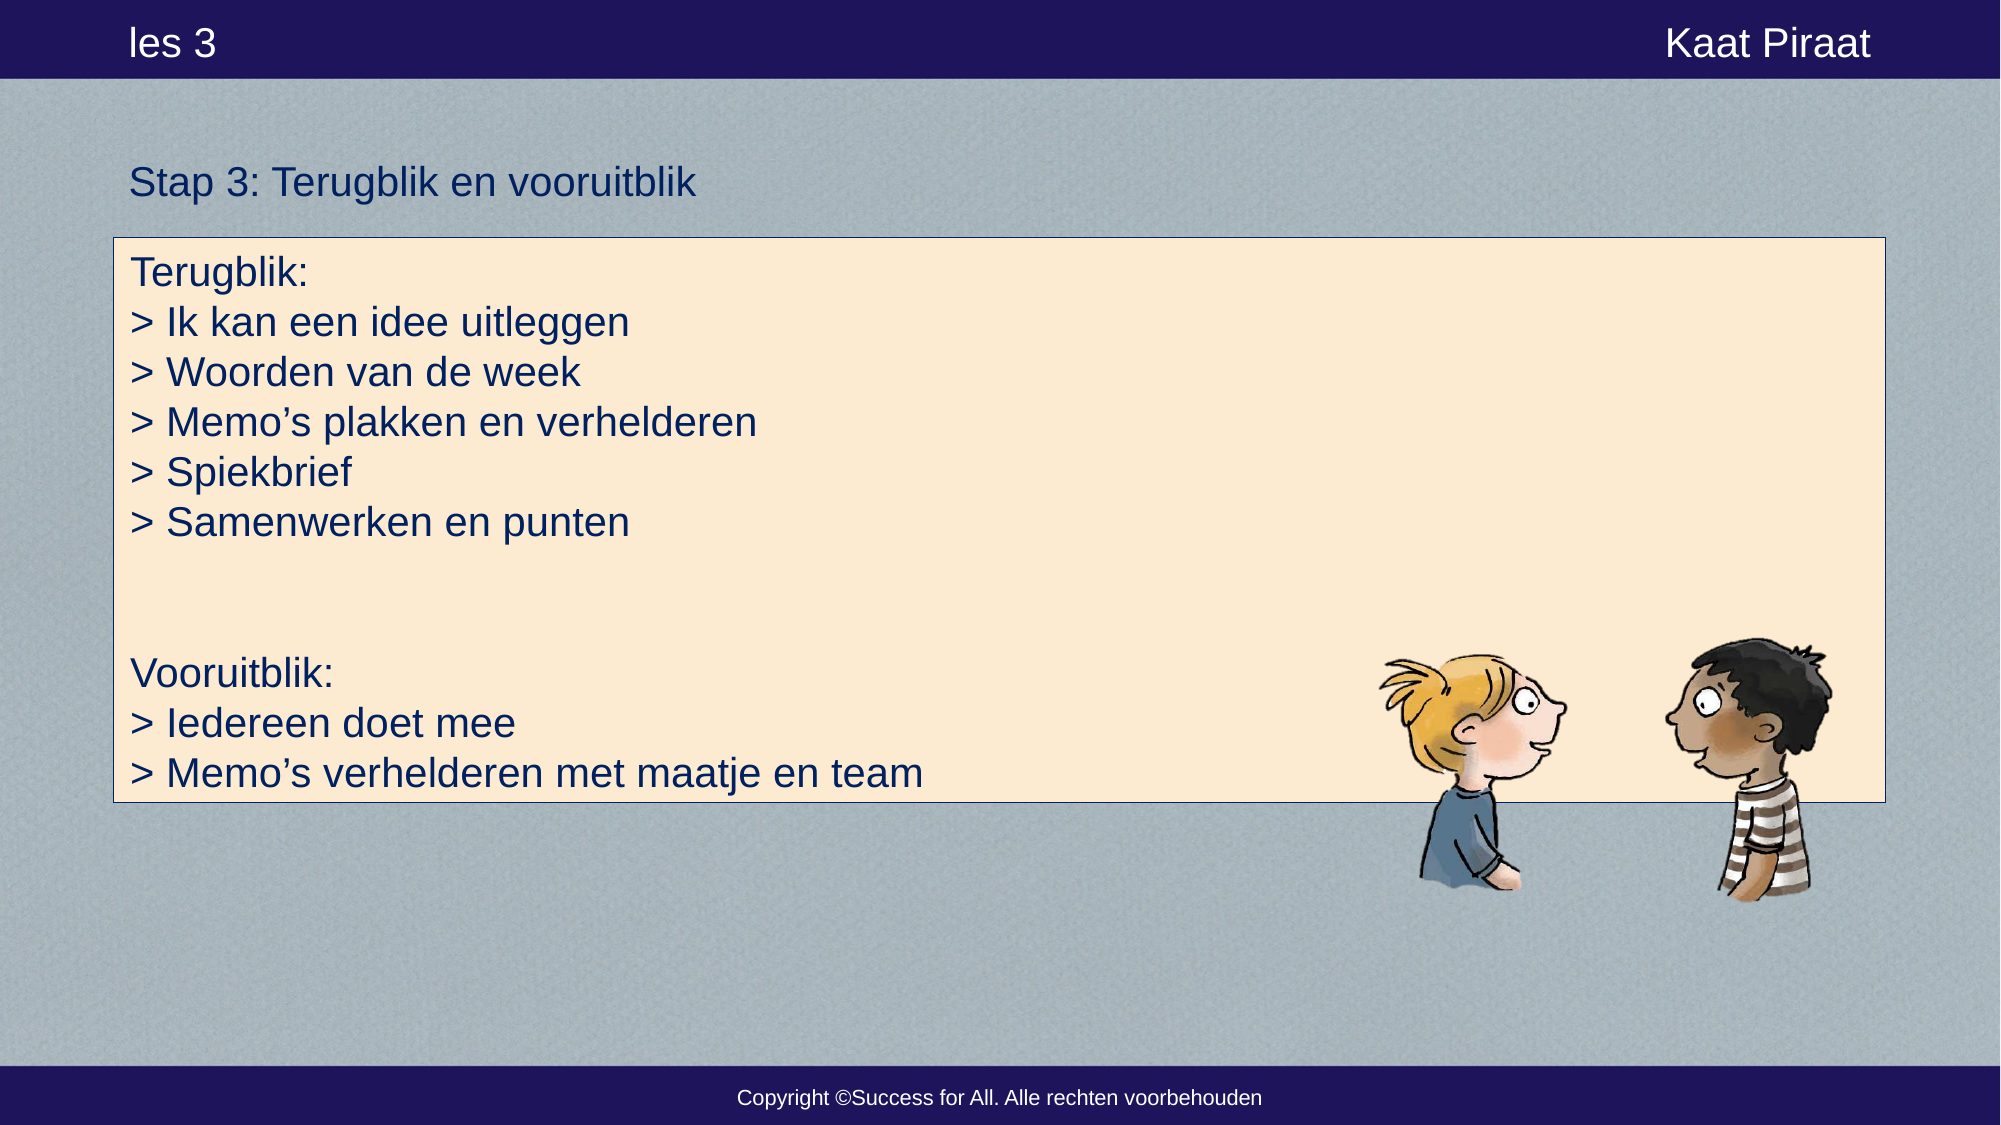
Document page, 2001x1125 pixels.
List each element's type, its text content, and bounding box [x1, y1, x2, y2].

text_box les 3 [114, 8, 354, 73]
text_box Terugblik: > Ik kan een idee uitleggen > Woorden van de week > Memo’s plakken en verhelderen > Spiekbrief > Samenwerken en punten Vooruitblik: > Iedereen doet mee > Memo’s verhelderen met maatje en team [113, 237, 1886, 803]
text_box Copyright ©Success for All. Alle rechten voorbehouden [0, 1076, 2000, 1125]
text_box Stap 3: Terugblik en vooruitblik [114, 147, 907, 213]
text_box Kaat Piraat [999, 8, 1886, 73]
picture [0, 0, 2001, 1125]
